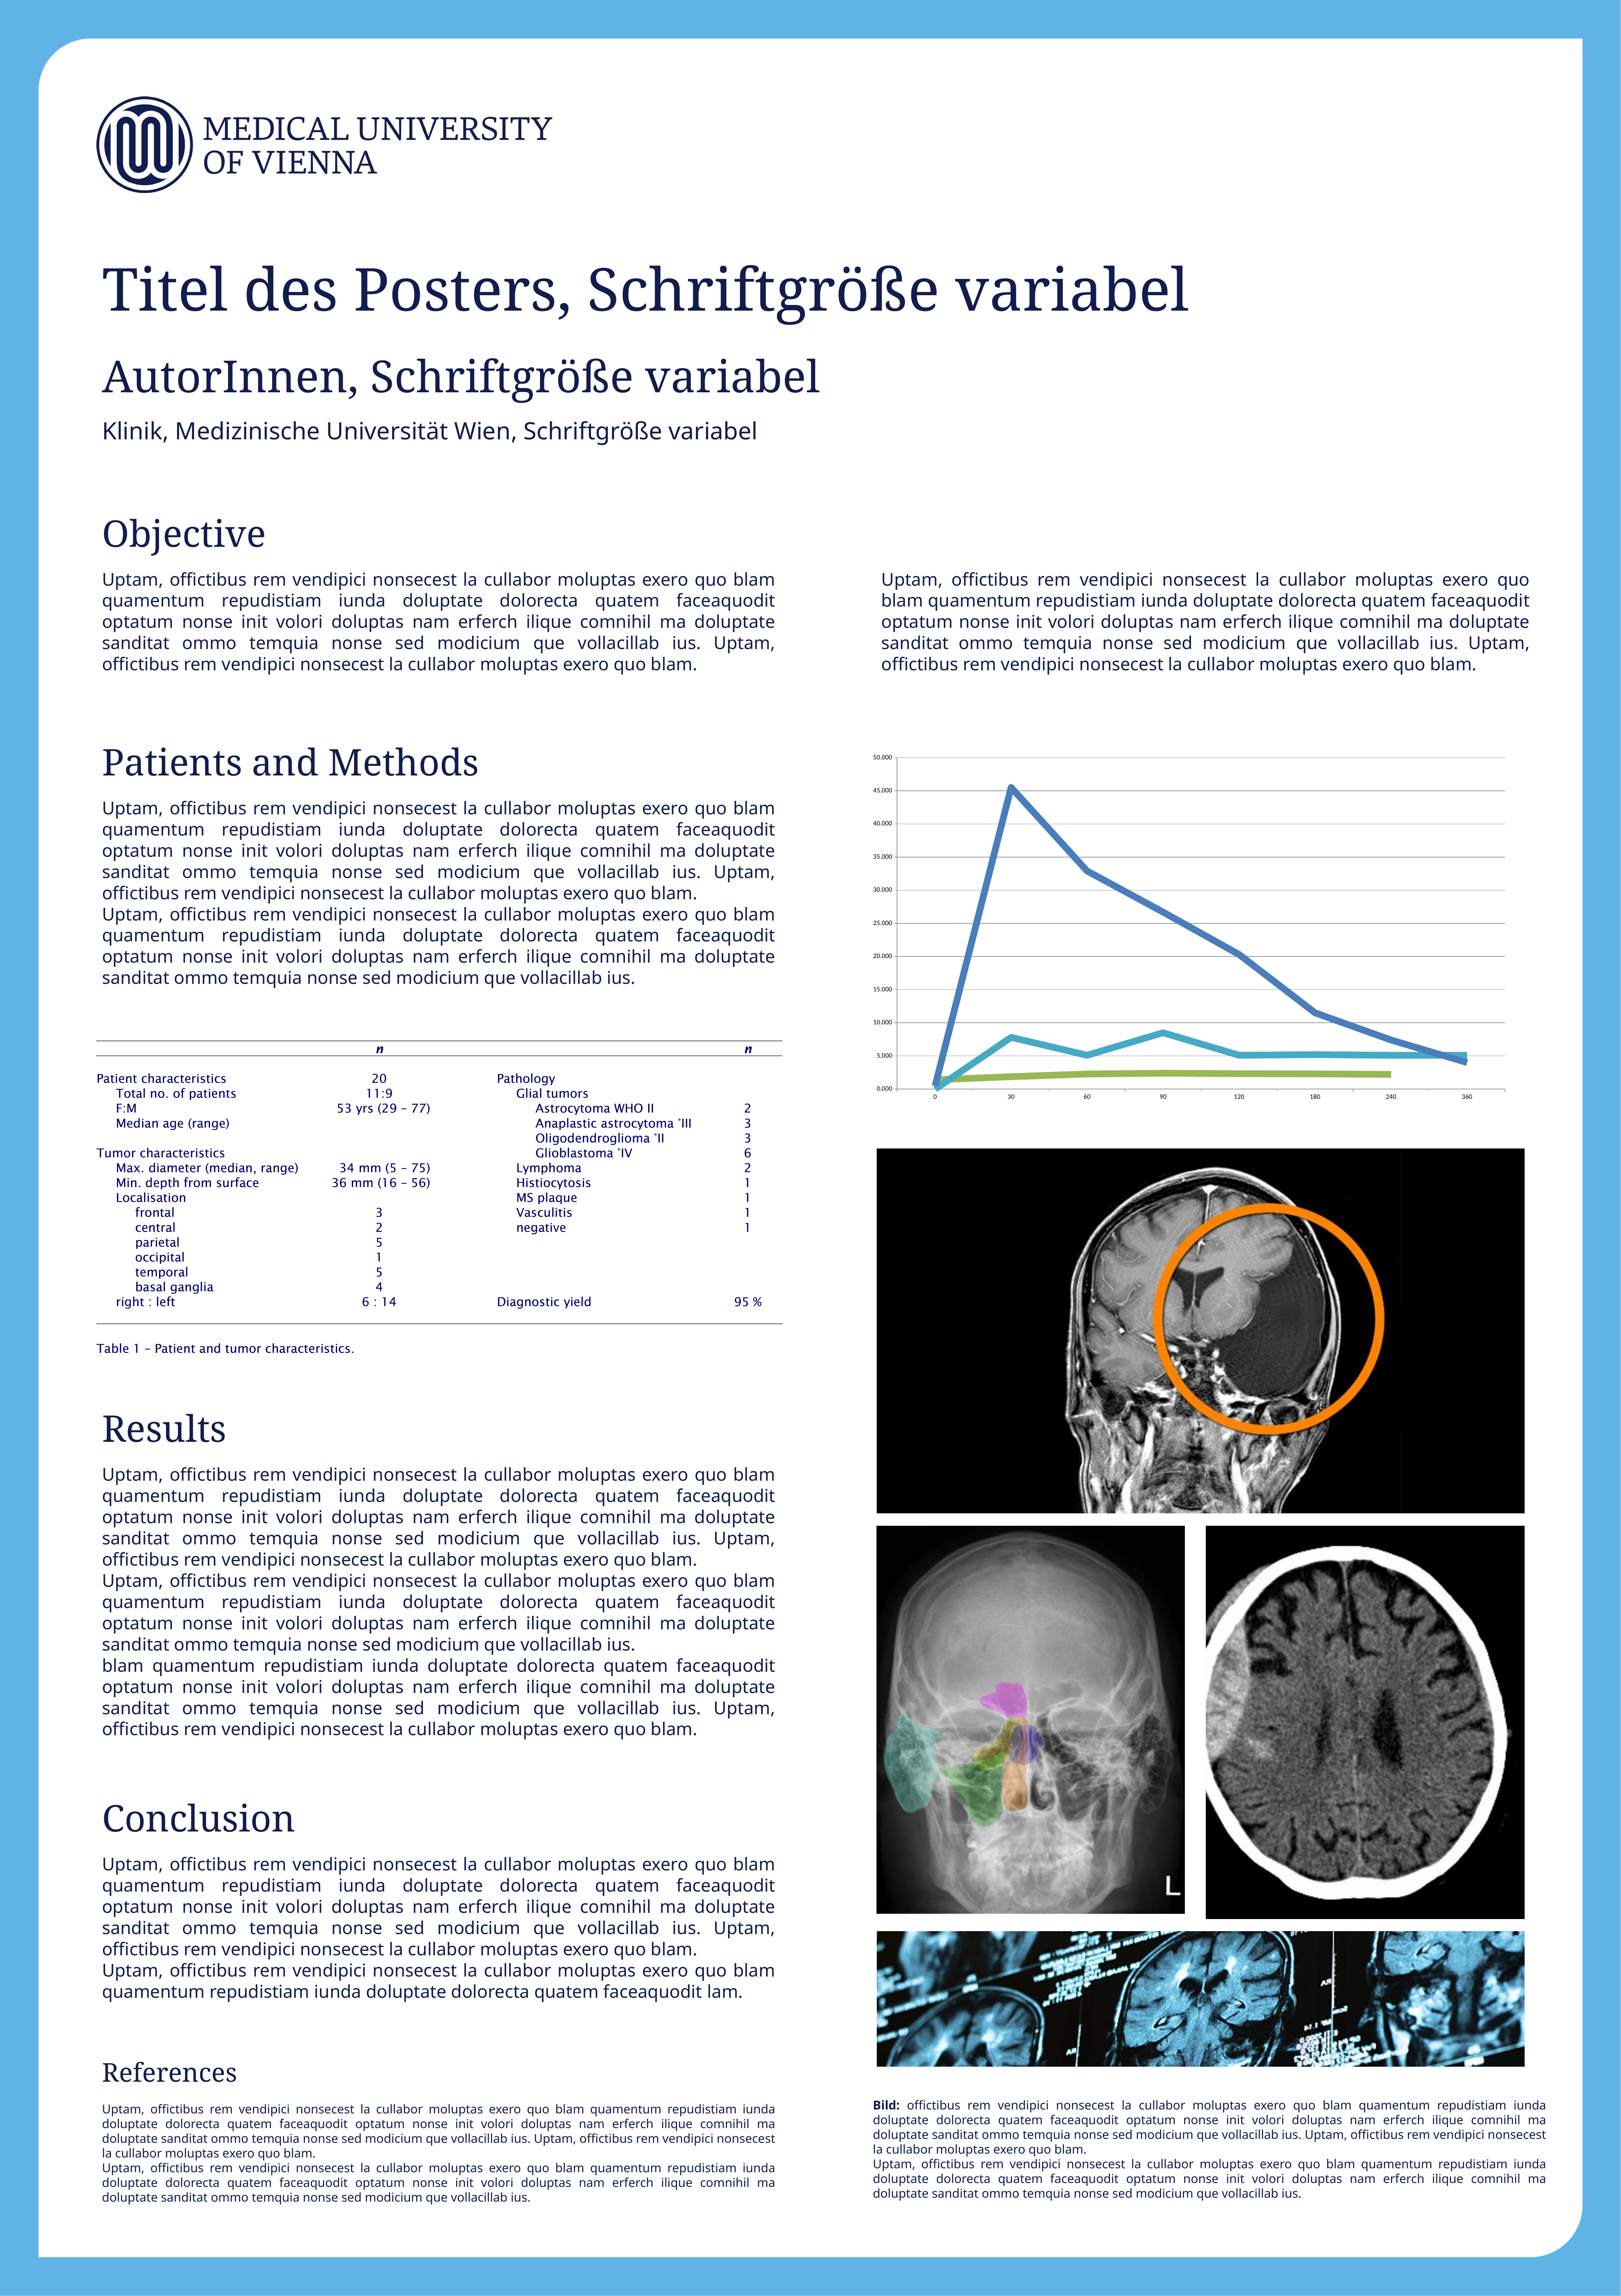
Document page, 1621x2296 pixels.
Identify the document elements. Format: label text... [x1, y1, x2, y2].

text_box Uptam, offictibus rem vendipici nonsecest la cullabor moluptas exero quo blam quamentum repudistiam iunda doluptate dolorecta quatem faceaquodit optatum nonse init volori doluptas nam erferch ilique comnihil ma doluptate sanditat ommo temquia nonse sed modicium que vollacillab ius. Uptam, offictibus rem vendipici nonsecest la cullabor moluptas exero quo blam. Uptam, offictibus rem vendipici nonsecest la cullabor moluptas exero quo blam quamentum repudistiam iunda doluptate dolorecta quatem faceaquodit optatum nonse init volori doluptas nam erferch ilique comnihil ma doluptate sanditat ommo temquia nonse sed modicium que vollacillab ius. [96, 794, 781, 991]
text_box Patients and Methods [96, 736, 886, 786]
text_box Uptam, offictibus rem vendipici nonsecest la cullabor moluptas exero quo blam quamentum repudistiam iunda doluptate dolorecta quatem faceaquodit optatum nonse init volori doluptas nam erferch ilique comnihil ma doluptate sanditat ommo temquia nonse sed modicium que vollacillab ius. Uptam, offictibus rem vendipici nonsecest la cullabor moluptas exero quo blam. Uptam, offictibus rem vendipici nonsecest la cullabor moluptas exero quo blam quamentum repudistiam iunda doluptate dolorecta quatem faceaquodit optatum nonse init volori doluptas nam erferch ilique comnihil ma doluptate sanditat ommo temquia nonse sed modicium que vollacillab ius. [96, 2098, 781, 2207]
picture [1205, 1526, 1525, 1919]
text_box Uptam, offictibus rem vendipici nonsecest la cullabor moluptas exero quo blam quamentum repudistiam iunda doluptate dolorecta quatem faceaquodit optatum nonse init volori doluptas nam erferch ilique comnihil ma doluptate sanditat ommo temquia nonse sed modicium que vollacillab ius. Uptam, offictibus rem vendipici nonsecest la cullabor moluptas exero quo blam. Uptam, offictibus rem vendipici nonsecest la cullabor moluptas exero quo blam quamentum repudistiam iunda doluptate dolorecta quatem faceaquodit optatum nonse init volori doluptas nam erferch ilique comnihil ma doluptate sanditat ommo temquia nonse sed modicium que vollacillab ius. blam quamentum repudistiam iunda doluptate dolorecta quatem faceaquodit optatum nonse init volori doluptas nam erferch ilique comnihil ma doluptate sanditat ommo temquia nonse sed modicium que vollacillab ius. Uptam, offictibus rem vendipici nonsecest la cullabor moluptas exero quo blam. [96, 1460, 781, 1742]
text_box Results [96, 1402, 875, 1452]
text_box AutorInnen, Schriftgröße variabel [96, 345, 1301, 404]
text_box Objective [96, 507, 886, 557]
picture [96, 1040, 783, 1357]
picture [876, 1931, 1525, 2067]
text_box Conclusion [96, 1792, 875, 1842]
text_box References [96, 2053, 886, 2090]
chart [873, 754, 1515, 1105]
text_box Titel des Posters, Schriftgröße variabel [96, 249, 1517, 326]
text_box Uptam, offictibus rem vendipici nonsecest la cullabor moluptas exero quo blam quamentum repudistiam iunda doluptate dolorecta quatem faceaquodit optatum nonse init volori doluptas nam erferch ilique comnihil ma doluptate sanditat ommo temquia nonse sed modicium que vollacillab ius. Uptam, offictibus rem vendipici nonsecest la cullabor moluptas exero quo blam. [96, 565, 781, 677]
picture [96, 96, 552, 193]
text_box Bild: offictibus rem vendipici nonsecest la cullabor moluptas exero quo blam quamentum repudistiam iunda doluptate dolorecta quatem faceaquodit optatum nonse init volori doluptas nam erferch ilique comnihil ma doluptate sanditat ommo temquia nonse sed modicium que vollacillab ius. Uptam, offictibus rem vendipici nonsecest la cullabor moluptas exero quo blam. Uptam, offictibus rem vendipici nonsecest la cullabor moluptas exero quo blam quamentum repudistiam iunda doluptate dolorecta quatem faceaquodit optatum nonse init volori doluptas nam erferch ilique comnihil ma doluptate sanditat ommo temquia nonse sed modicium que vollacillab ius. [867, 2094, 1552, 2203]
text_box Uptam, offictibus rem vendipici nonsecest la cullabor moluptas exero quo blam quamentum repudistiam iunda doluptate dolorecta quatem faceaquodit optatum nonse init volori doluptas nam erferch ilique comnihil ma doluptate sanditat ommo temquia nonse sed modicium que vollacillab ius. Uptam, offictibus rem vendipici nonsecest la cullabor moluptas exero quo blam. [876, 565, 1536, 677]
text_box Klinik, Medizinische Universität Wien, Schriftgröße variabel [96, 413, 1226, 447]
picture [876, 1148, 1525, 1514]
picture [876, 1526, 1185, 1914]
text_box Uptam, offictibus rem vendipici nonsecest la cullabor moluptas exero quo blam quamentum repudistiam iunda doluptate dolorecta quatem faceaquodit optatum nonse init volori doluptas nam erferch ilique comnihil ma doluptate sanditat ommo temquia nonse sed modicium que vollacillab ius. Uptam, offictibus rem vendipici nonsecest la cullabor moluptas exero quo blam. Uptam, offictibus rem vendipici nonsecest la cullabor moluptas exero quo blam quamentum repudistiam iunda doluptate dolorecta quatem faceaquodit lam. [96, 1850, 781, 2004]
